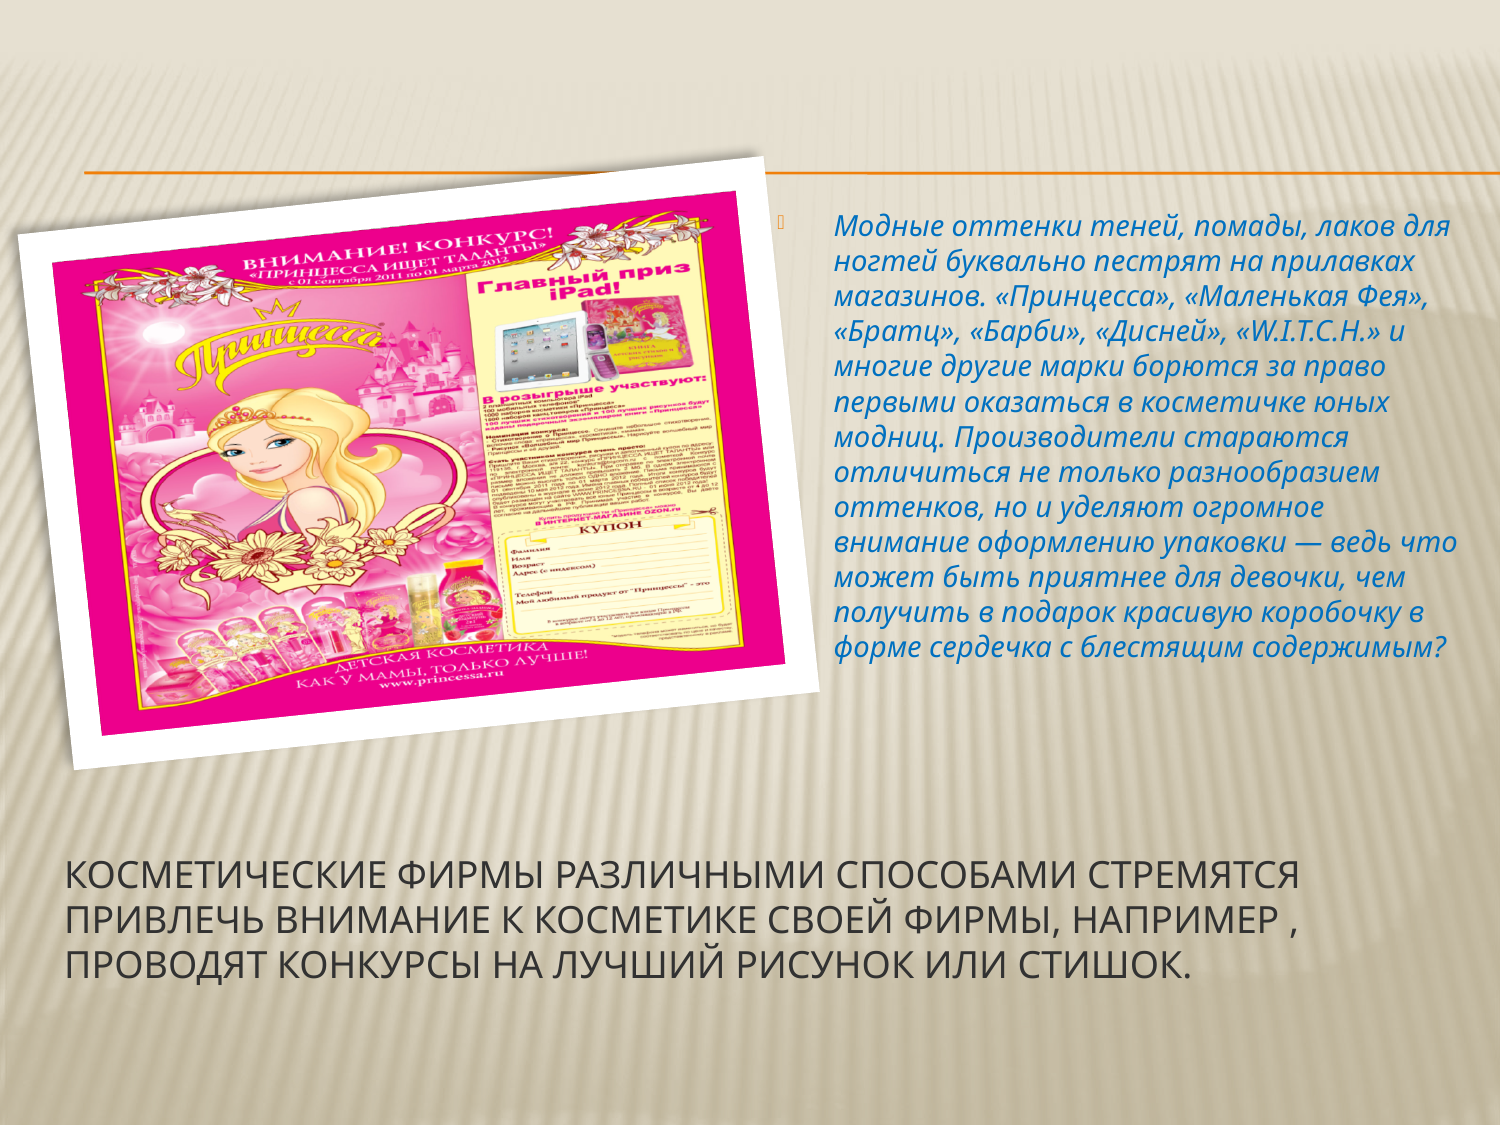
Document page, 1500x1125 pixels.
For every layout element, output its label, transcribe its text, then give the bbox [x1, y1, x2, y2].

title косметические фирмы различными способами стремятся привлечь внимание к косметике своей фирмы, например , проводят конкурсы на лучший рисунок или стишок. [49, 787, 1475, 1050]
picture [100, 711, 329, 735]
picture [764, 470, 785, 666]
picture [53, 261, 72, 443]
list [74, 224, 763, 702]
picture [427, 191, 739, 224]
list Модные оттенки теней, помады, лаков для ногтей буквально пестрят на прилавках магазинов. «Принцесса», «Маленькая Фея», «Братц», «Барби», «Дисней», «W.I.T.C.H.» и многие другие марки борются за право первыми оказаться в косметичке юных модниц. Производители стараются отличиться не только разнообразием оттенков, но и уделяют огромное внимание оформлению упаковки — ведь что может быть приятнее для девочки, чем получить в подарок красивую коробочку в форме сердечка с блестящим содержимым? [762, 200, 1475, 900]
